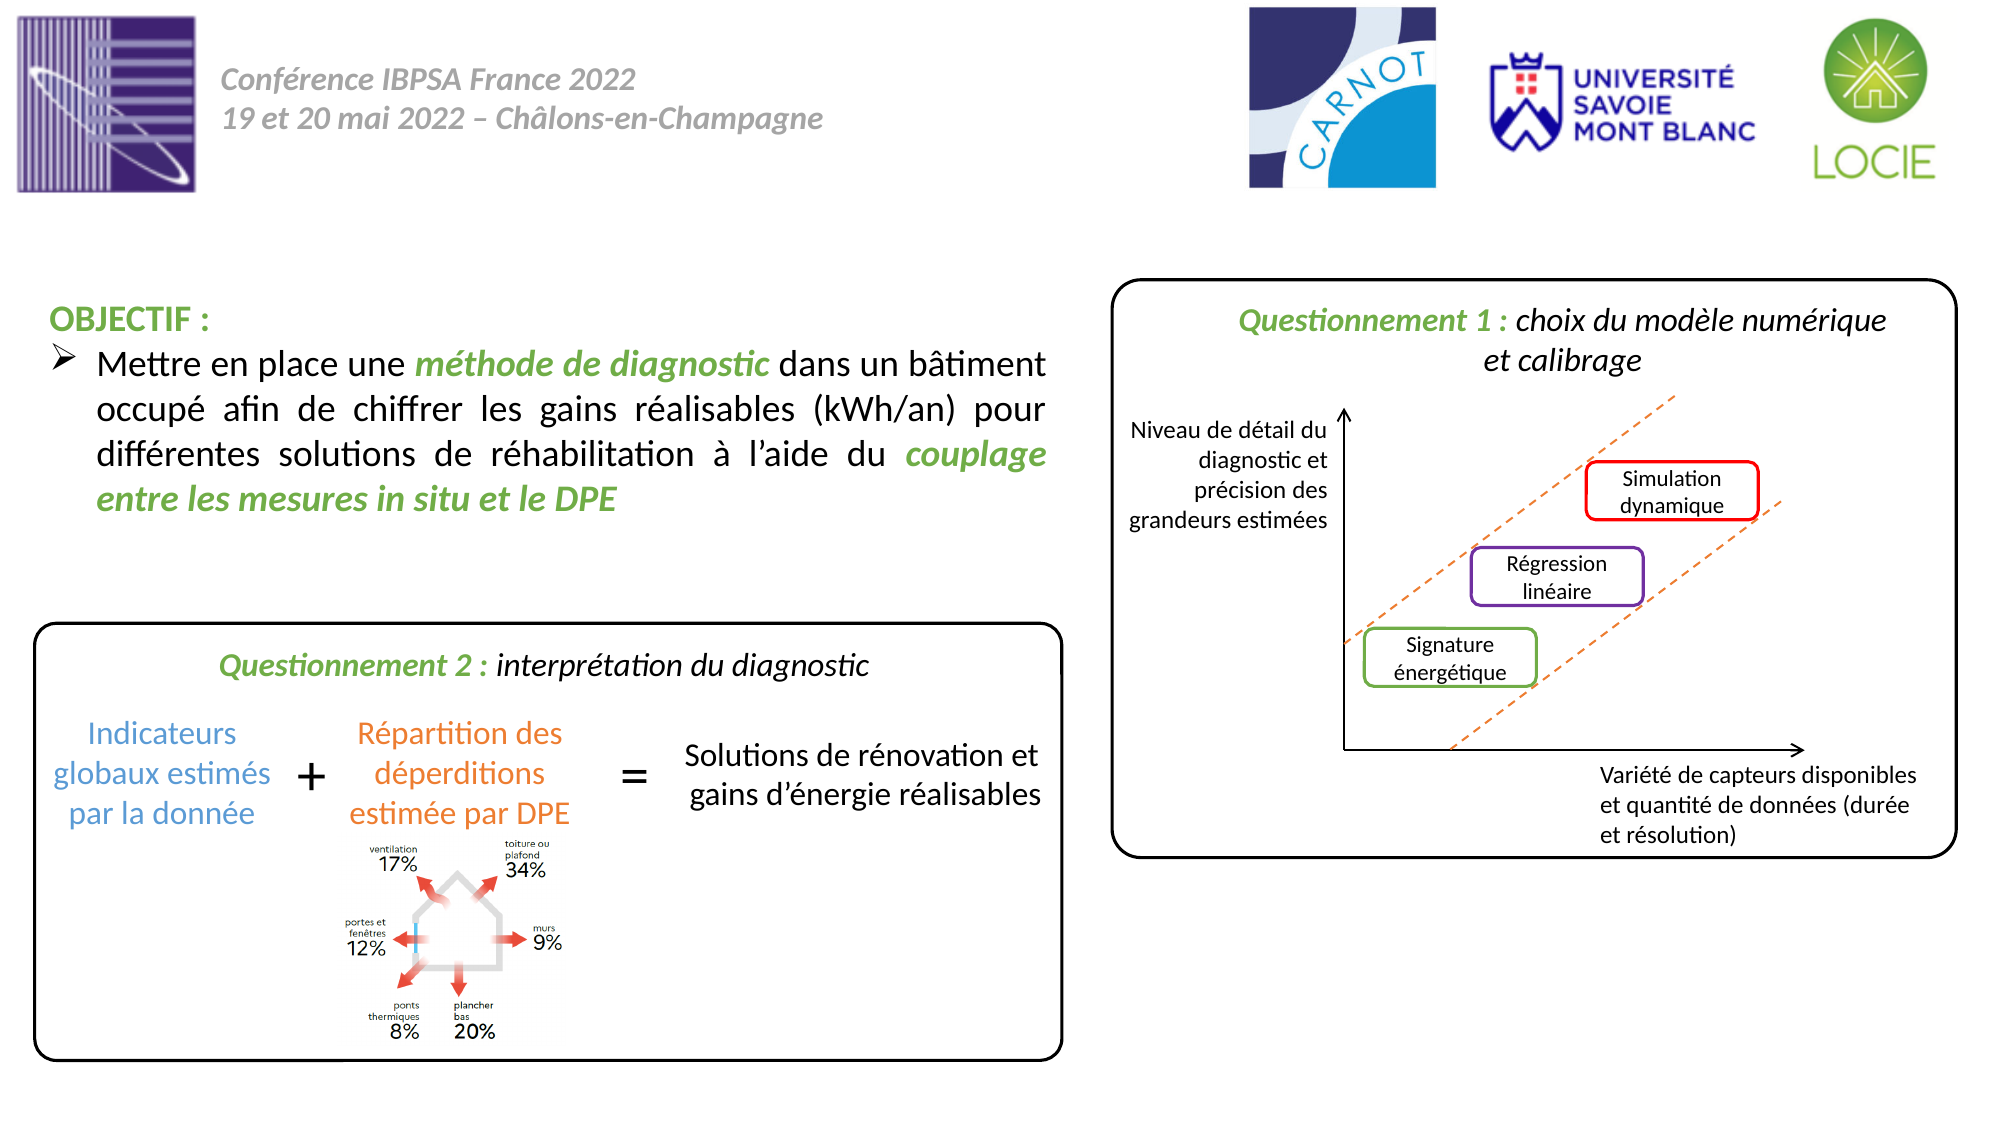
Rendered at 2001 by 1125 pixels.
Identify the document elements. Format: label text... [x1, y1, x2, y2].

picture [1244, 3, 1440, 192]
picture [1481, 44, 1760, 166]
picture [1801, 7, 1957, 196]
text_box Conférence IBPSA France 2022 19 et 20 mai 2022 – Châlons-en-Champagne [206, 49, 878, 161]
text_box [28, 623, 1070, 1061]
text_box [1112, 279, 1957, 858]
text_box OBJECTIF : Mettre en place une méthode de diagnostic dans un bâtiment occupé afin de chiffrer les gains réalisables (kWh/an) pour différentes solutions de réhabilitation à l’aide du couplage entre les mesures in situ et le DPE [34, 287, 1062, 527]
picture [6, 3, 206, 207]
